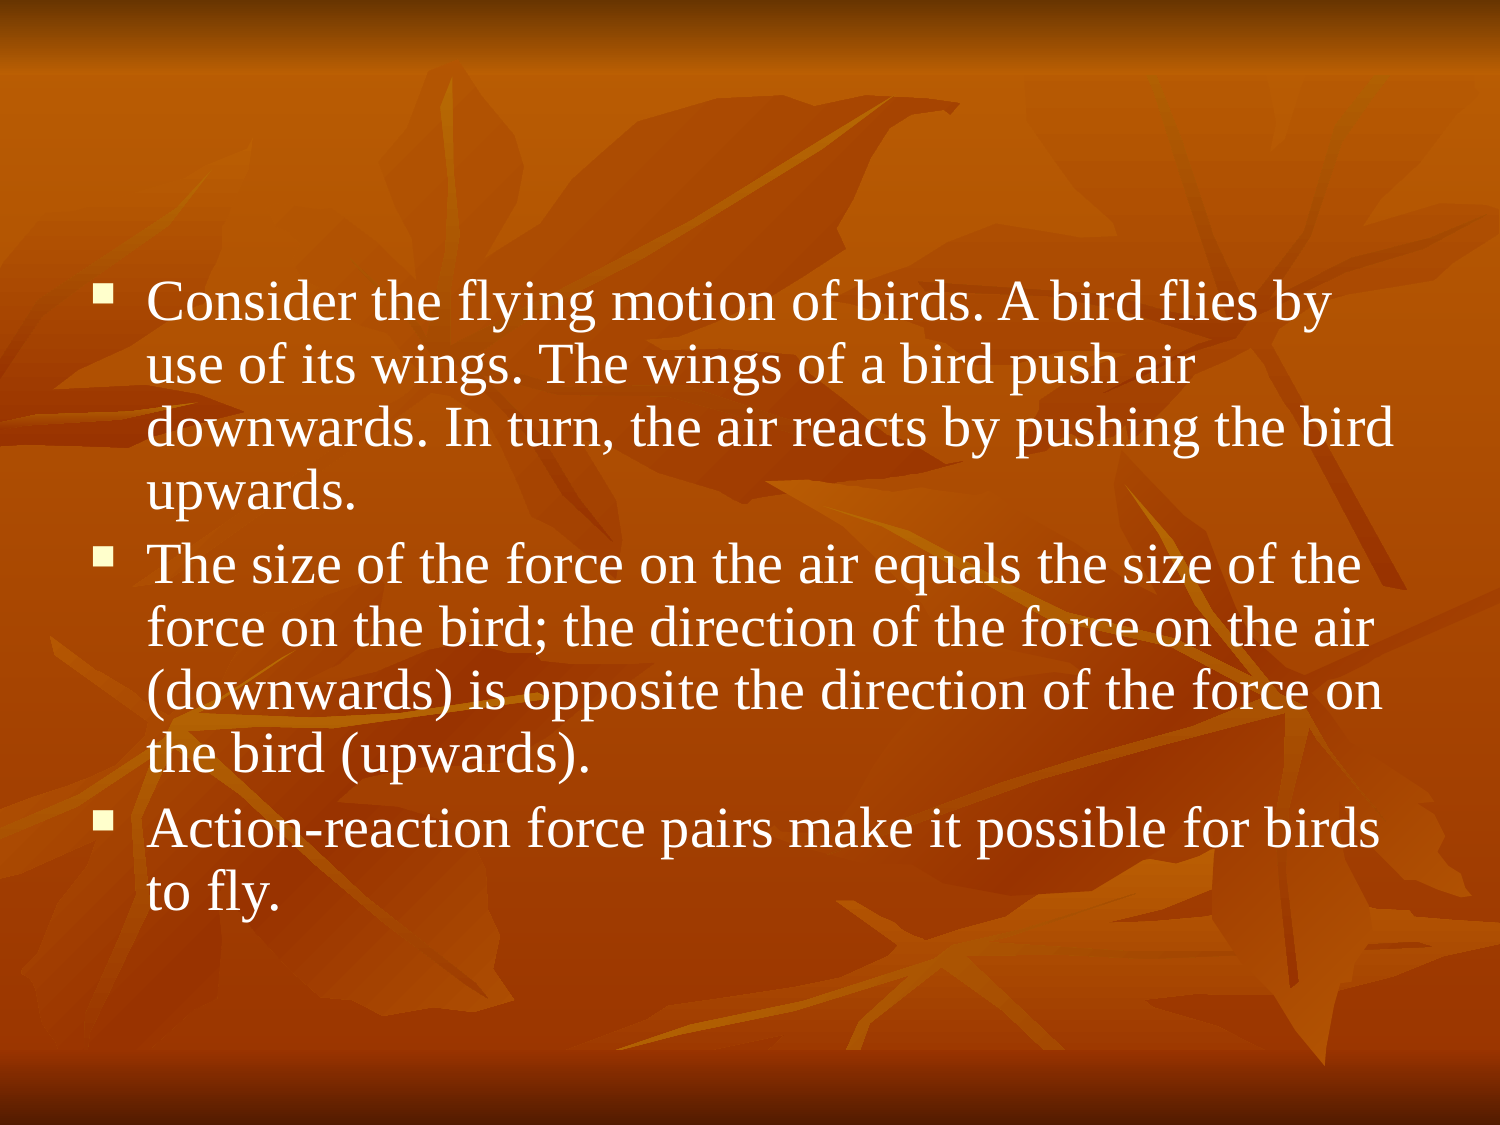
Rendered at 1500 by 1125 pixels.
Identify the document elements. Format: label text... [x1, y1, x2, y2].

list Consider the flying motion of birds. A bird flies by use of its wings. The wings of a bird push air downwards. In turn, the air reacts by pushing the bird upwards. The size of the force on the air equals the size of the force on the bird; the direction of the force on the air (downwards) is opposite the direction of the force on the bird (upwards). Action-reaction force pairs make it possible for birds to fly. [74, 262, 1426, 1006]
